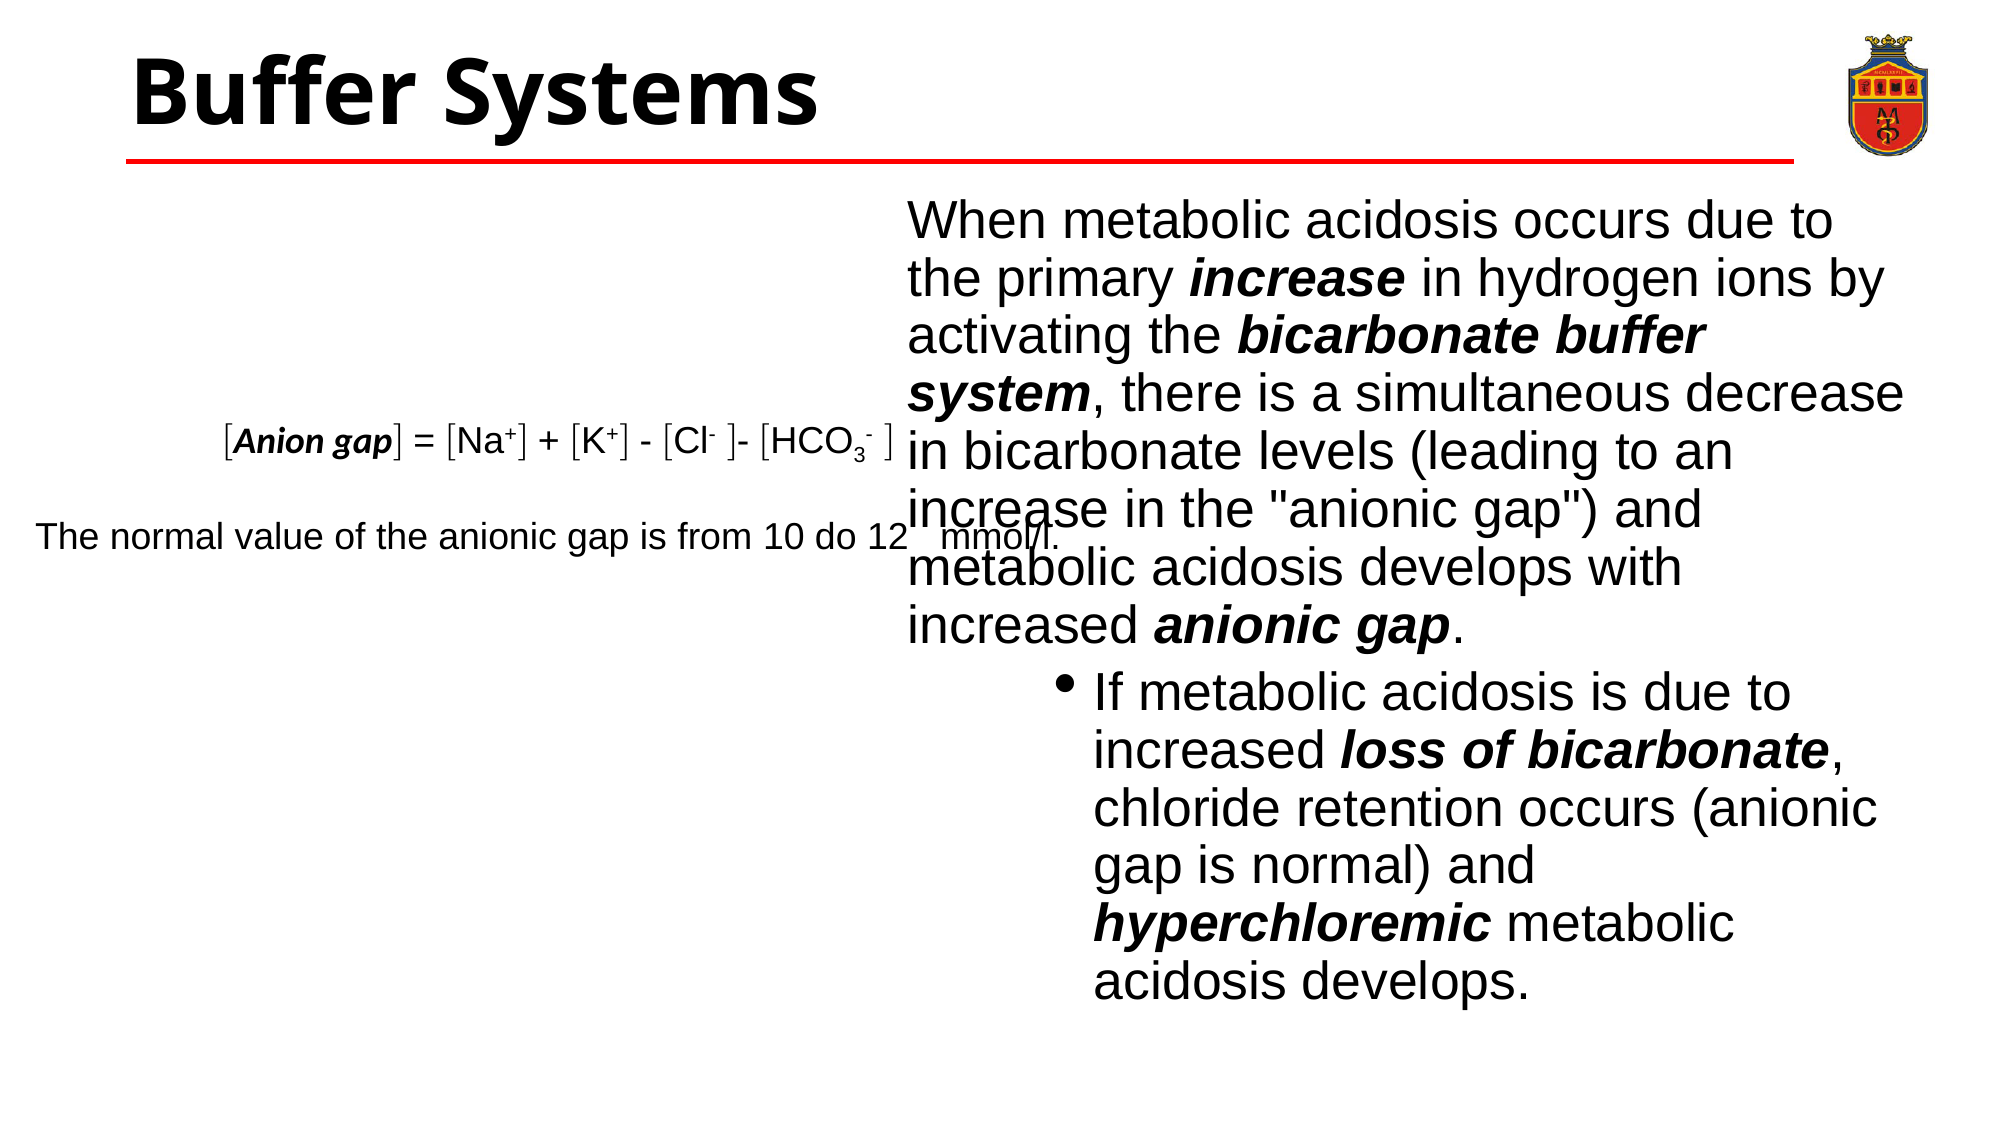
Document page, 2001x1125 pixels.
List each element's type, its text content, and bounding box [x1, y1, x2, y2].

title Buffer Systems [114, 32, 1794, 158]
list When metabolic acidosis occurs due to the primary increase in hydrogen ions by activating the bicarbonate buffer system, there is a simultaneous decrease in bicarbonate levels (leading to an increase in the "anionic gap") and metabolic acidosis develops with increased anionic gap. If metabolic acidosis is due to increased loss of bicarbonate, chloride retention occurs (anionic gap is normal) and hyperchloremic metabolic acidosis develops. [892, 184, 1925, 1026]
text_box Anion gap = Na+ + K+ - Cl- - HCO3-  The normal value of the anionic gap is from 10 do 12 mmol/l. [20, 408, 1097, 565]
picture [1794, 16, 1969, 189]
